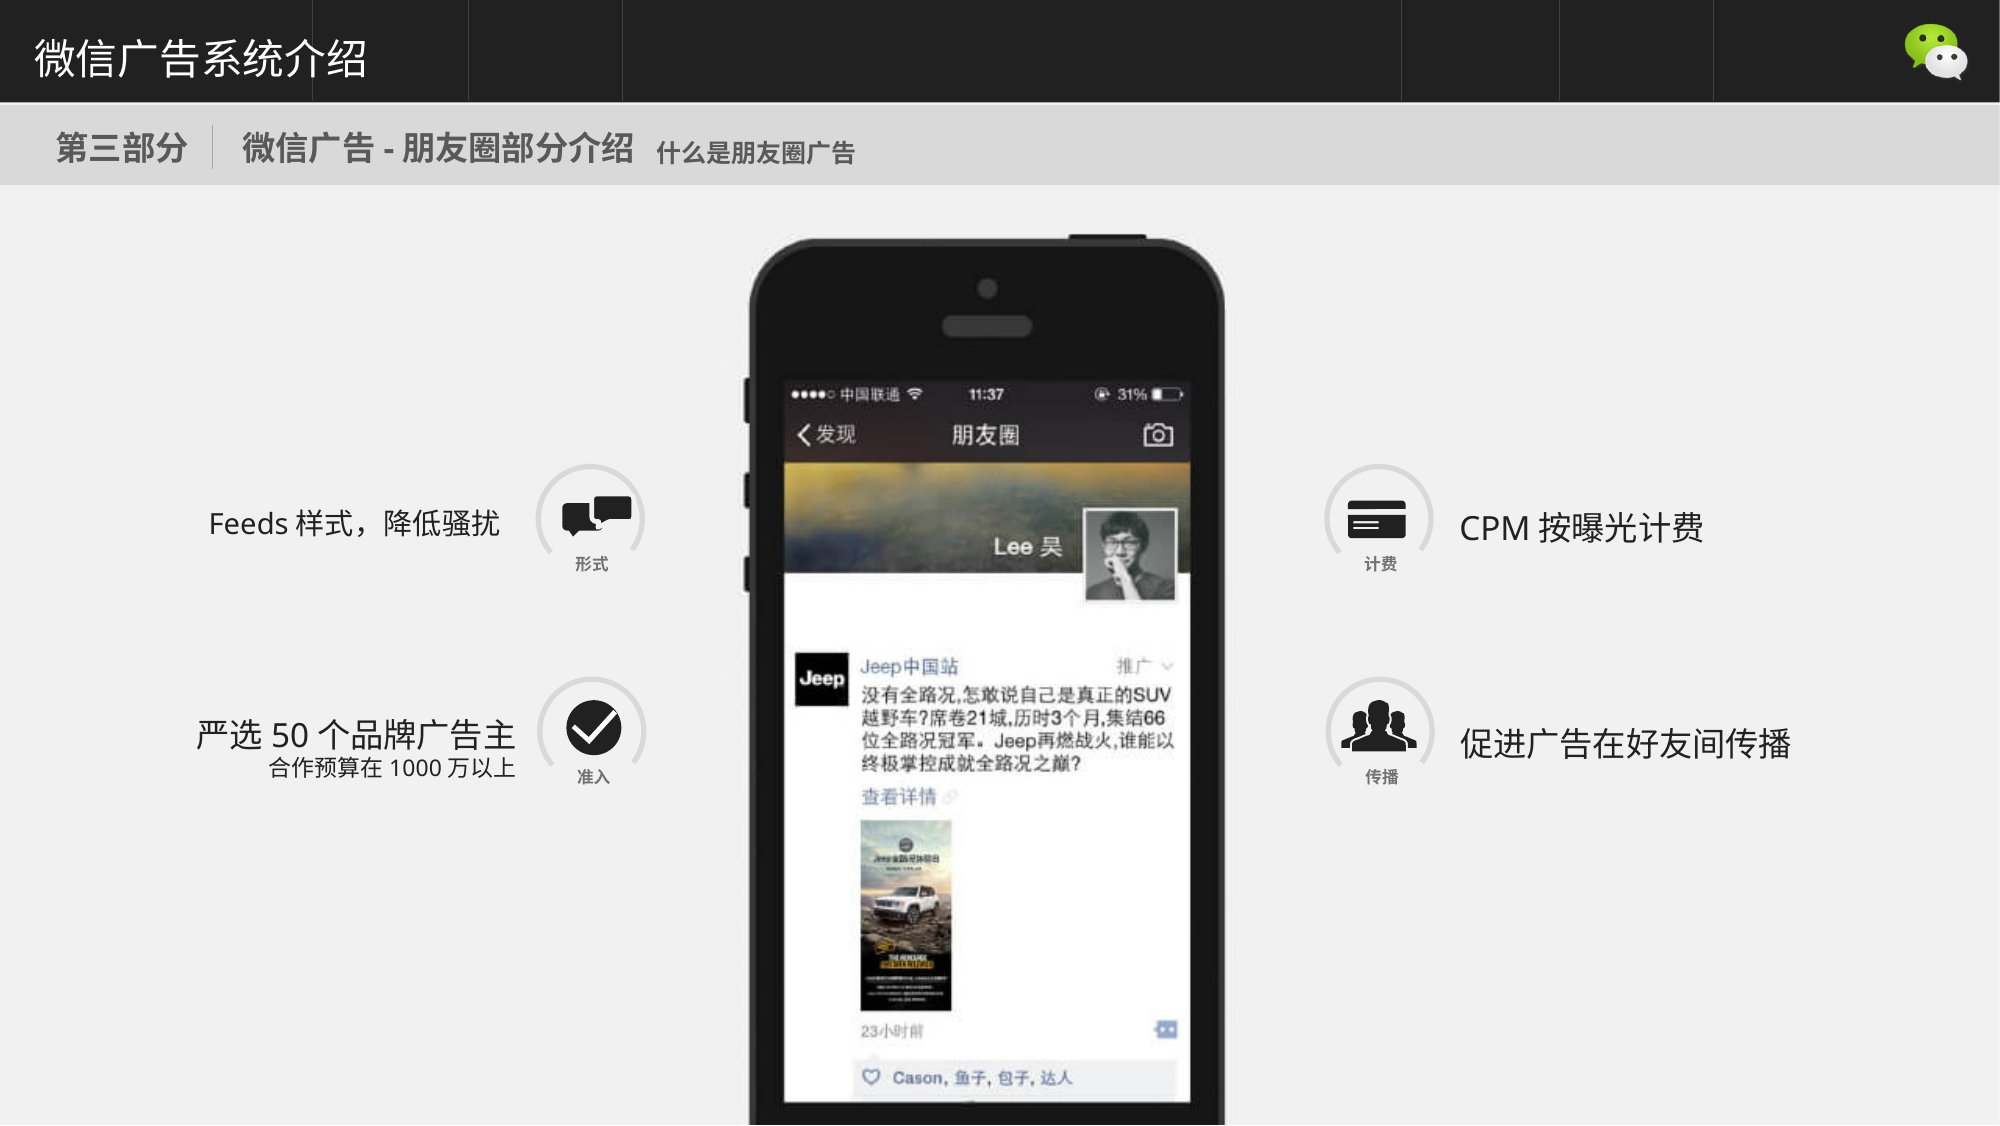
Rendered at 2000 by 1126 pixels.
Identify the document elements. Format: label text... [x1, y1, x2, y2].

text_box 什么是朋友圈广告 [641, 129, 981, 175]
text_box 严选50个品牌广告主 合作预算在1000万以上 [102, 706, 532, 789]
list 微信广告系统介绍 [19, 19, 882, 98]
text_box 准入 [562, 759, 626, 794]
text_box 计费 [1349, 546, 1413, 582]
text_box [1345, 498, 1408, 541]
title 微信广告-朋友圈部分介绍 [227, 119, 693, 176]
picture [718, 222, 1240, 1126]
text_box 传播 [1350, 759, 1414, 794]
text_box [569, 707, 620, 747]
text_box 形式 [560, 546, 624, 582]
text_box [1322, 461, 1436, 557]
text_box [1339, 698, 1419, 754]
list 第三部分 [40, 119, 209, 176]
text_box [1323, 674, 1437, 769]
text_box Feeds样式，降低骚扰 [193, 498, 537, 548]
text_box 促进广告在好友间传播 [1445, 716, 1836, 771]
text_box [564, 698, 624, 758]
text_box [535, 674, 649, 769]
text_box CPM按曝光计费 [1444, 499, 1788, 554]
picture [1890, 12, 1980, 97]
text_box [537, 461, 648, 557]
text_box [562, 493, 634, 531]
